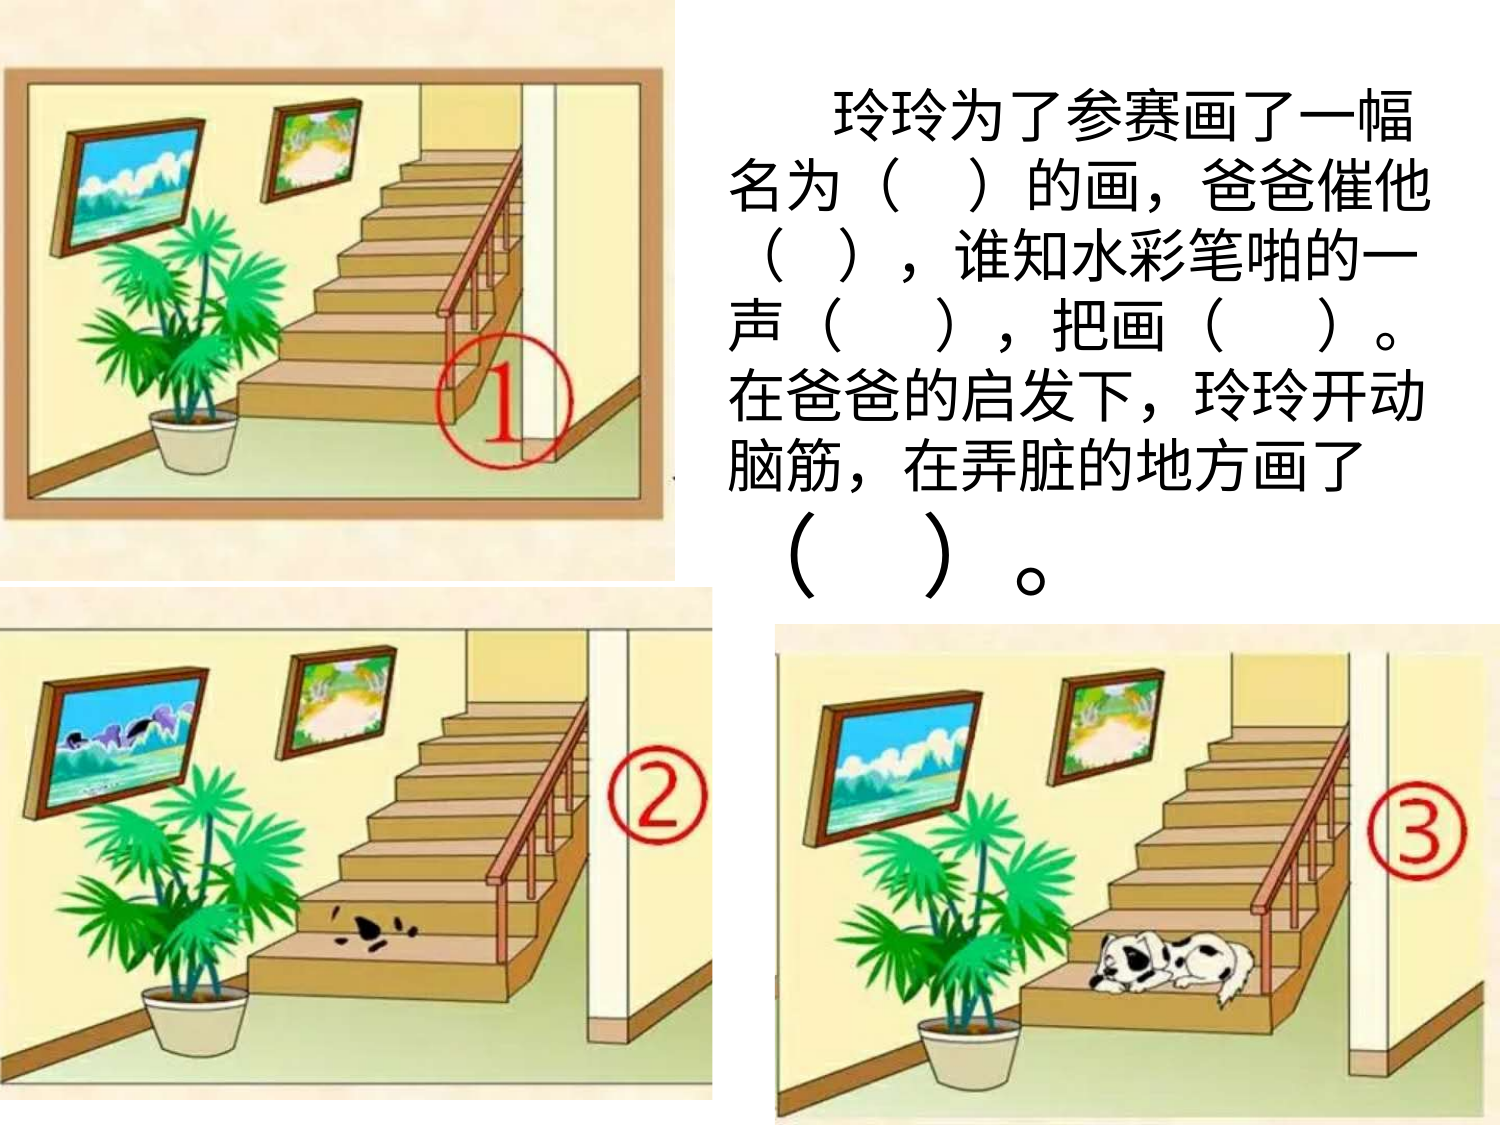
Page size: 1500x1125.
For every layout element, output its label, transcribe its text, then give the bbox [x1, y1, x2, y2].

picture [774, 624, 1500, 1125]
title 玲玲为了参赛画了一幅名为（ ）的画，爸爸催他（ ），谁知水彩笔啪的一声（ ），把画（ ）。在爸爸的启发下，玲玲开动脑筋，在弄脏的地方画了（ ）。 [712, 44, 1476, 613]
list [0, 0, 676, 581]
picture [0, 587, 713, 1101]
